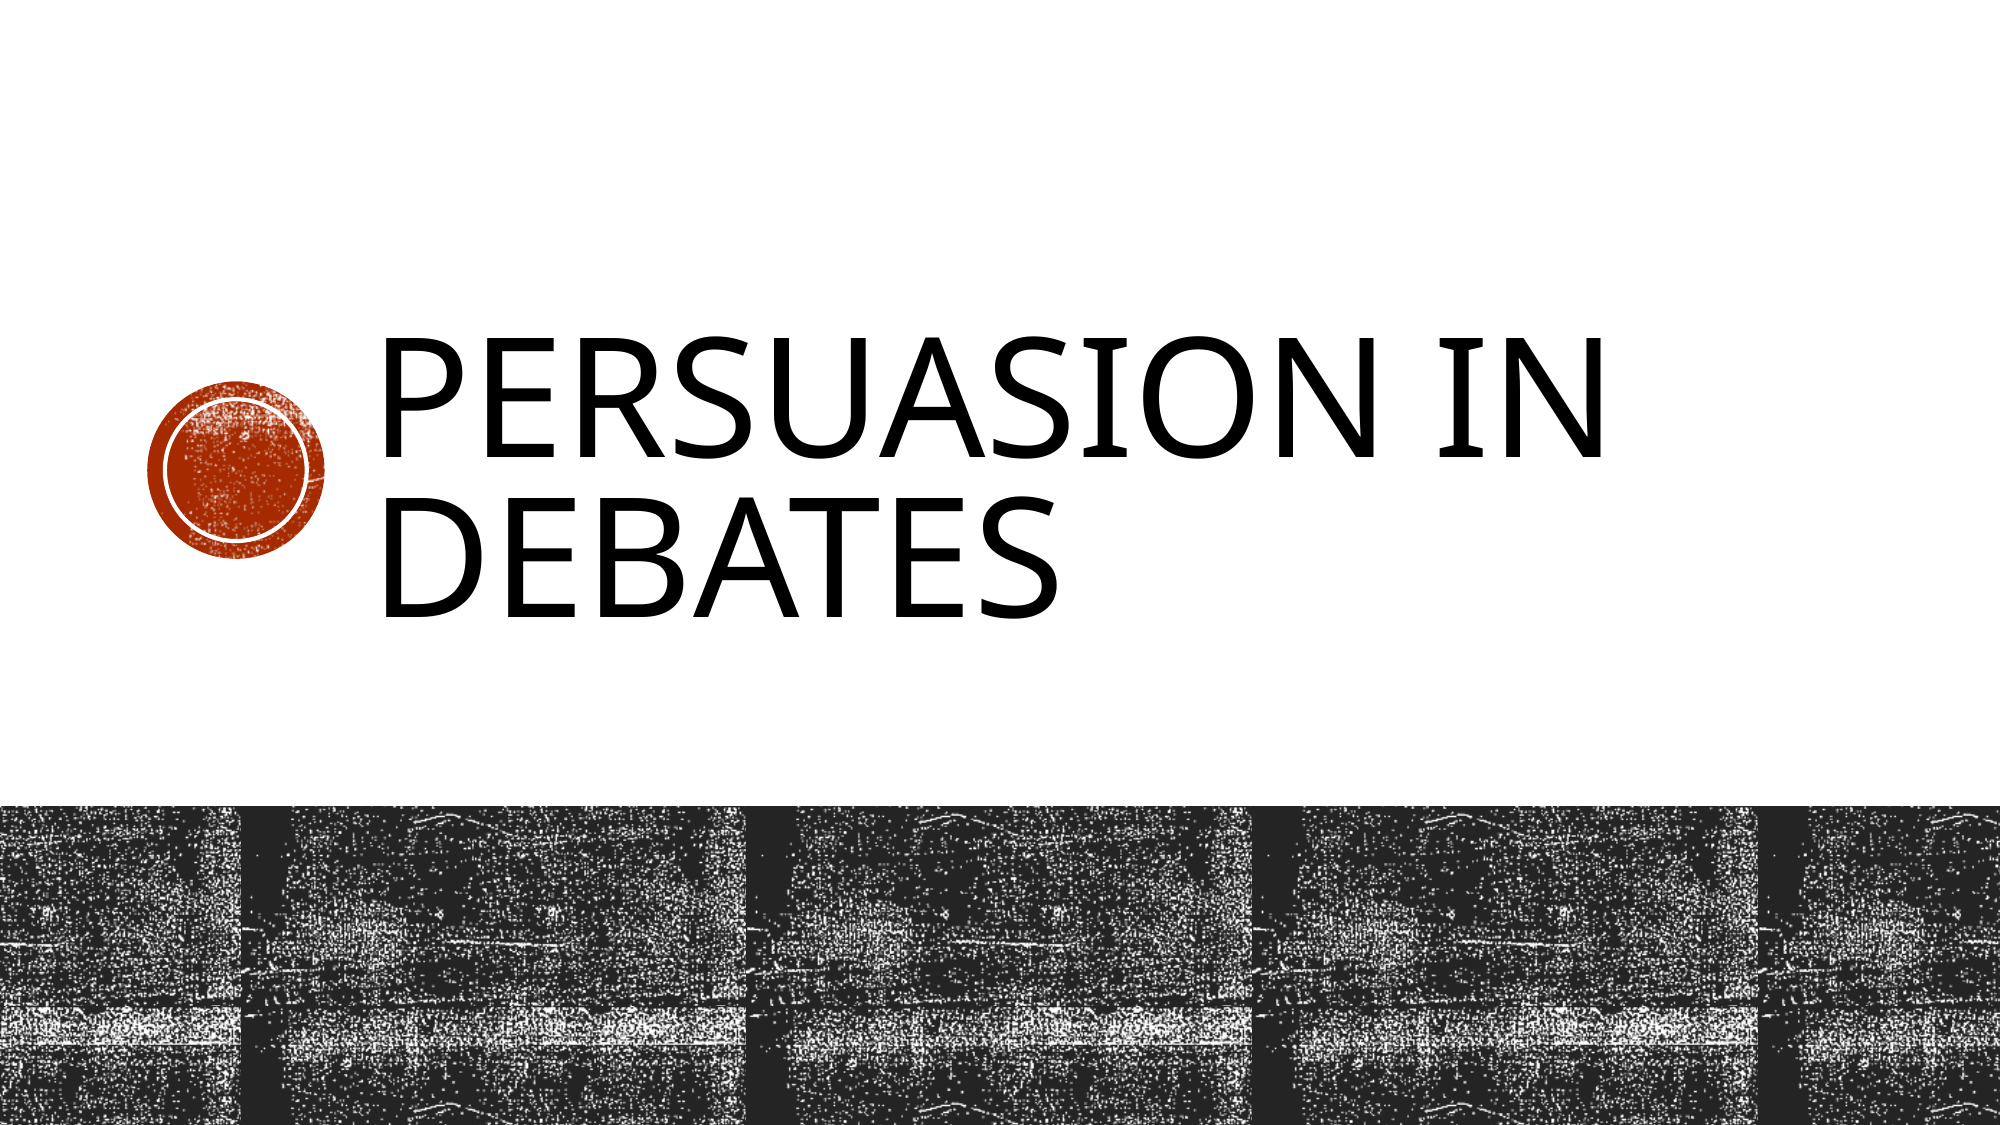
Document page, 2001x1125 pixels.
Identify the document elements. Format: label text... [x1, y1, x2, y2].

title Persuasion in debates [355, 201, 1878, 779]
